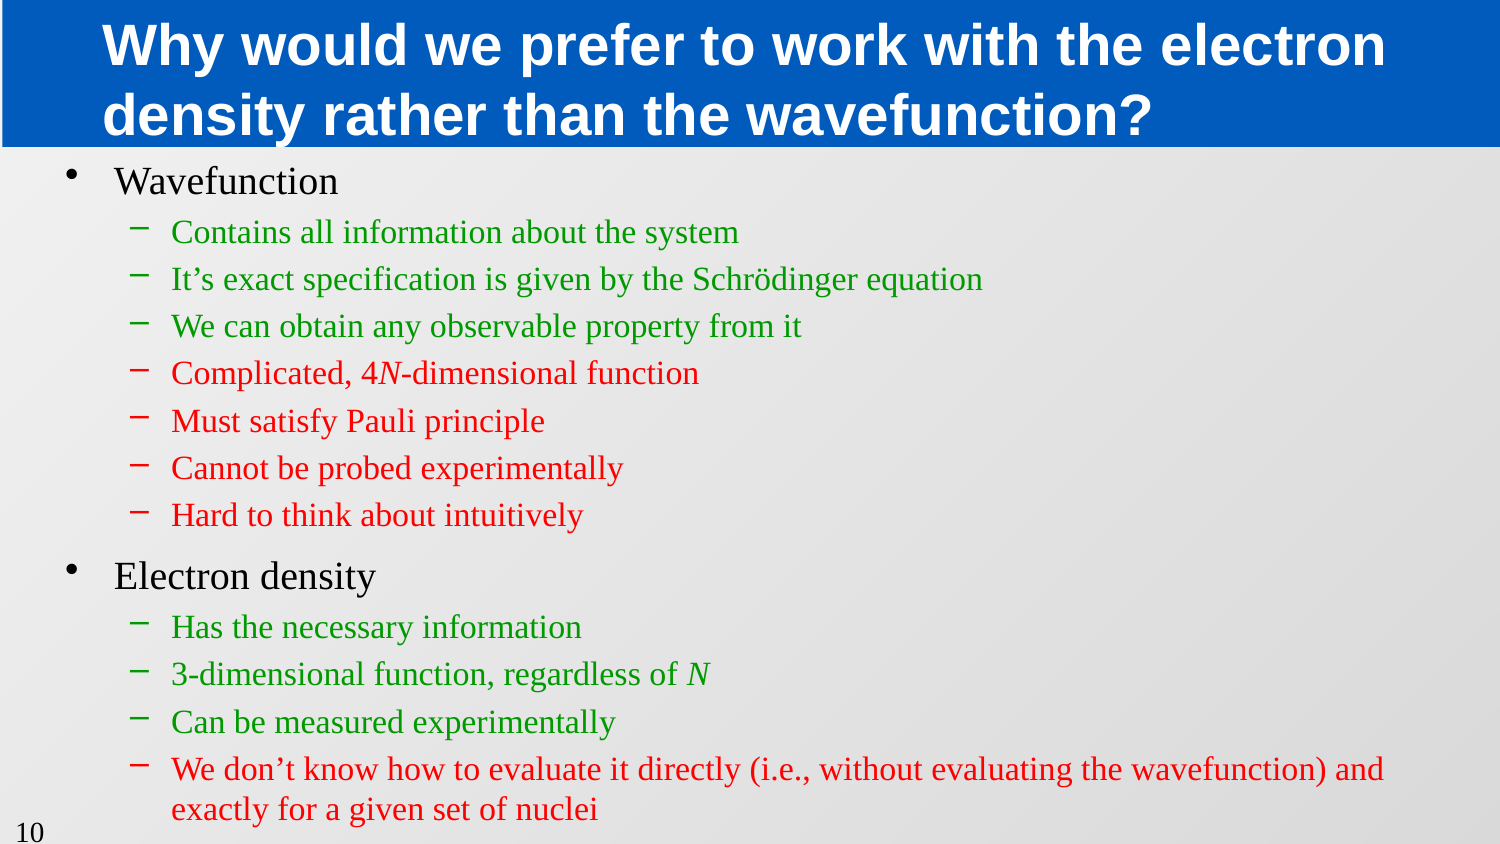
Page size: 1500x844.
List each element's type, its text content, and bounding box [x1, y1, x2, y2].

slide_number 10 [0, 806, 49, 844]
title Why would we prefer to work with the electron density rather than the wavefunction? [87, 0, 1425, 146]
list Wavefunction Contains all information about the system It’s exact specification is given by the Schrödinger equation We can obtain any observable property from it Complicated, 4N-dimensional function Must satisfy Pauli principle Cannot be probed experimentally Hard to think about intuitively Electron density Has the necessary information 3-dimensional function, regardless of N Can be measured experimentally We don’t know how to evaluate it directly (i.e., without evaluating the wavefunction) and exactly for a given set of nuclei [49, 146, 1488, 844]
